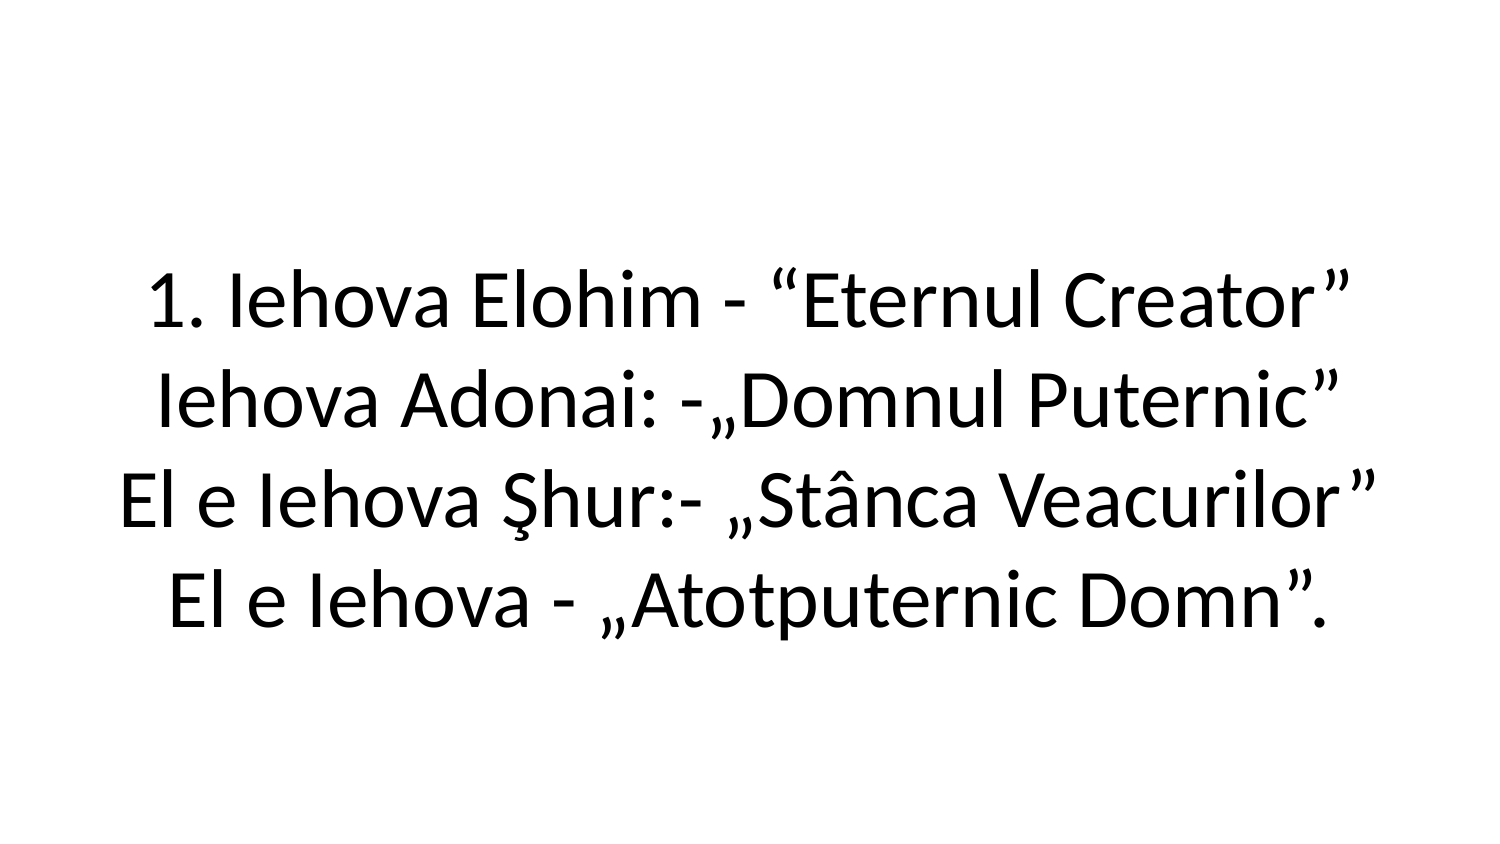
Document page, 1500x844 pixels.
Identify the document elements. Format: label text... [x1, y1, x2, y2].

text_box 1. Iehova Elohim - “Eternul Creator” Iehova Adonai: -„Domnul Puternic” El e Iehova Şhur:- „Stânca Veacurilor” El e Iehova - „Atotputernic Domn”. [103, 192, 1397, 652]
